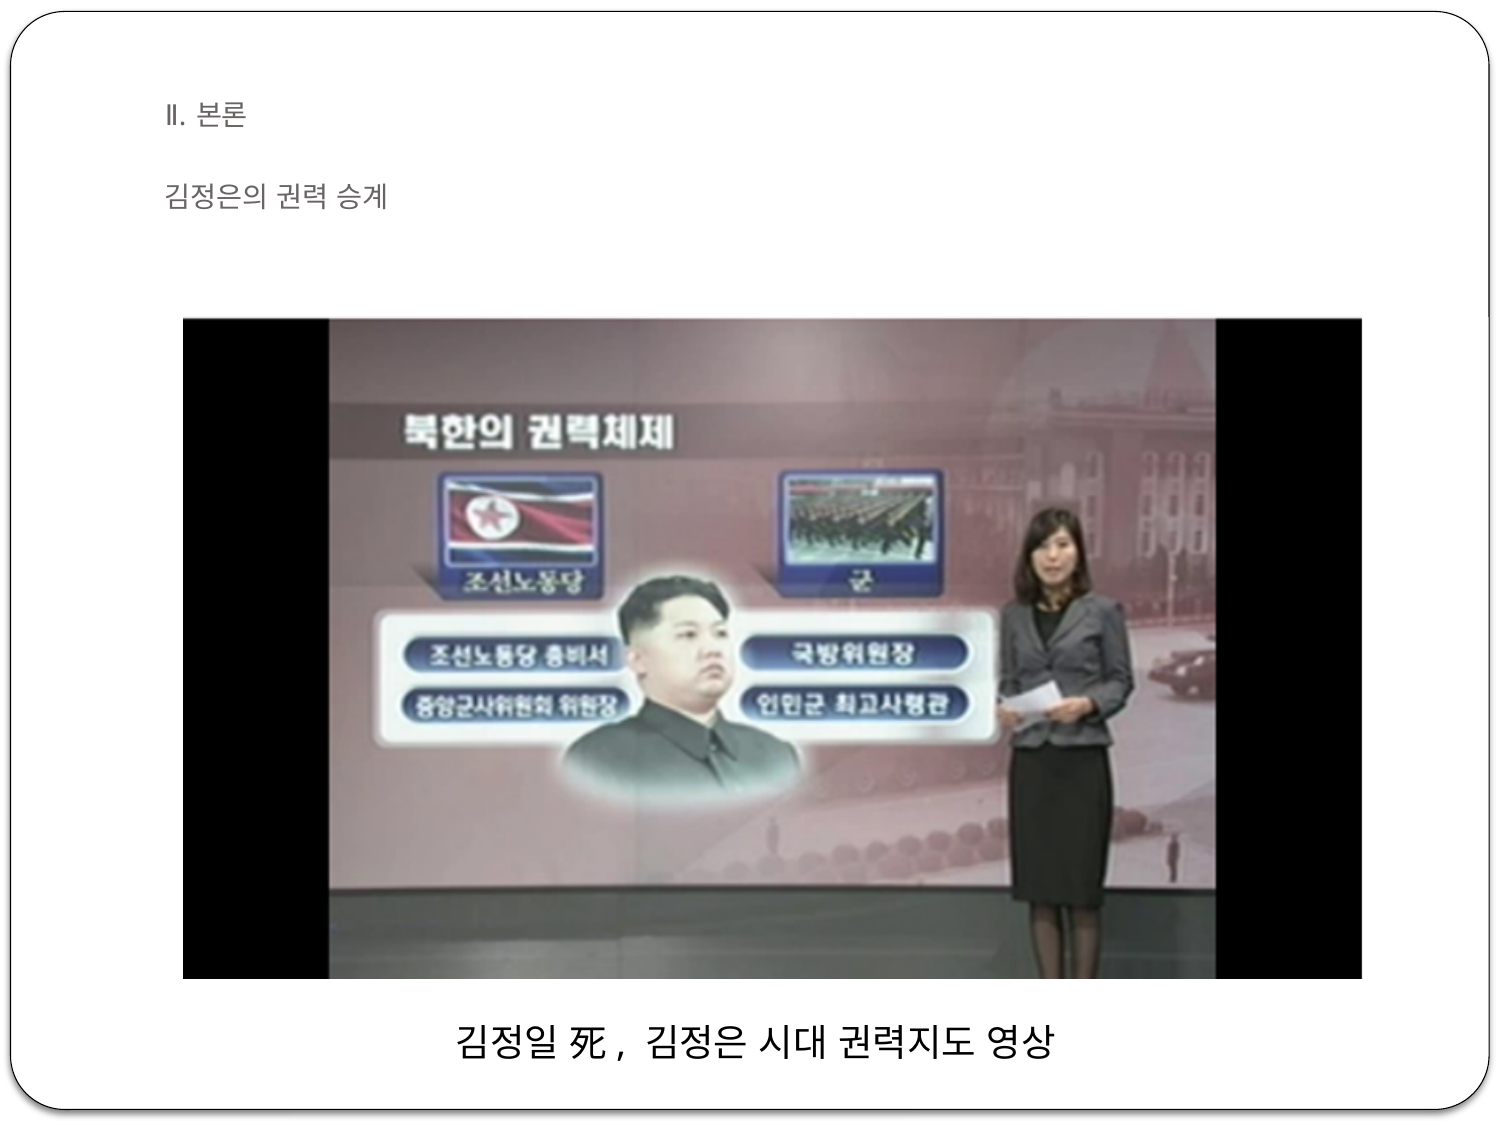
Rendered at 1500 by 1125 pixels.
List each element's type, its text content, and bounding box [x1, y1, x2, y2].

text_box 김정일 死, 김정은 시대 권력지도 영상 [431, 1011, 1081, 1072]
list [182, 314, 1363, 979]
title Ⅱ. 본론 김정은의 권력 승계 [150, 45, 1425, 233]
